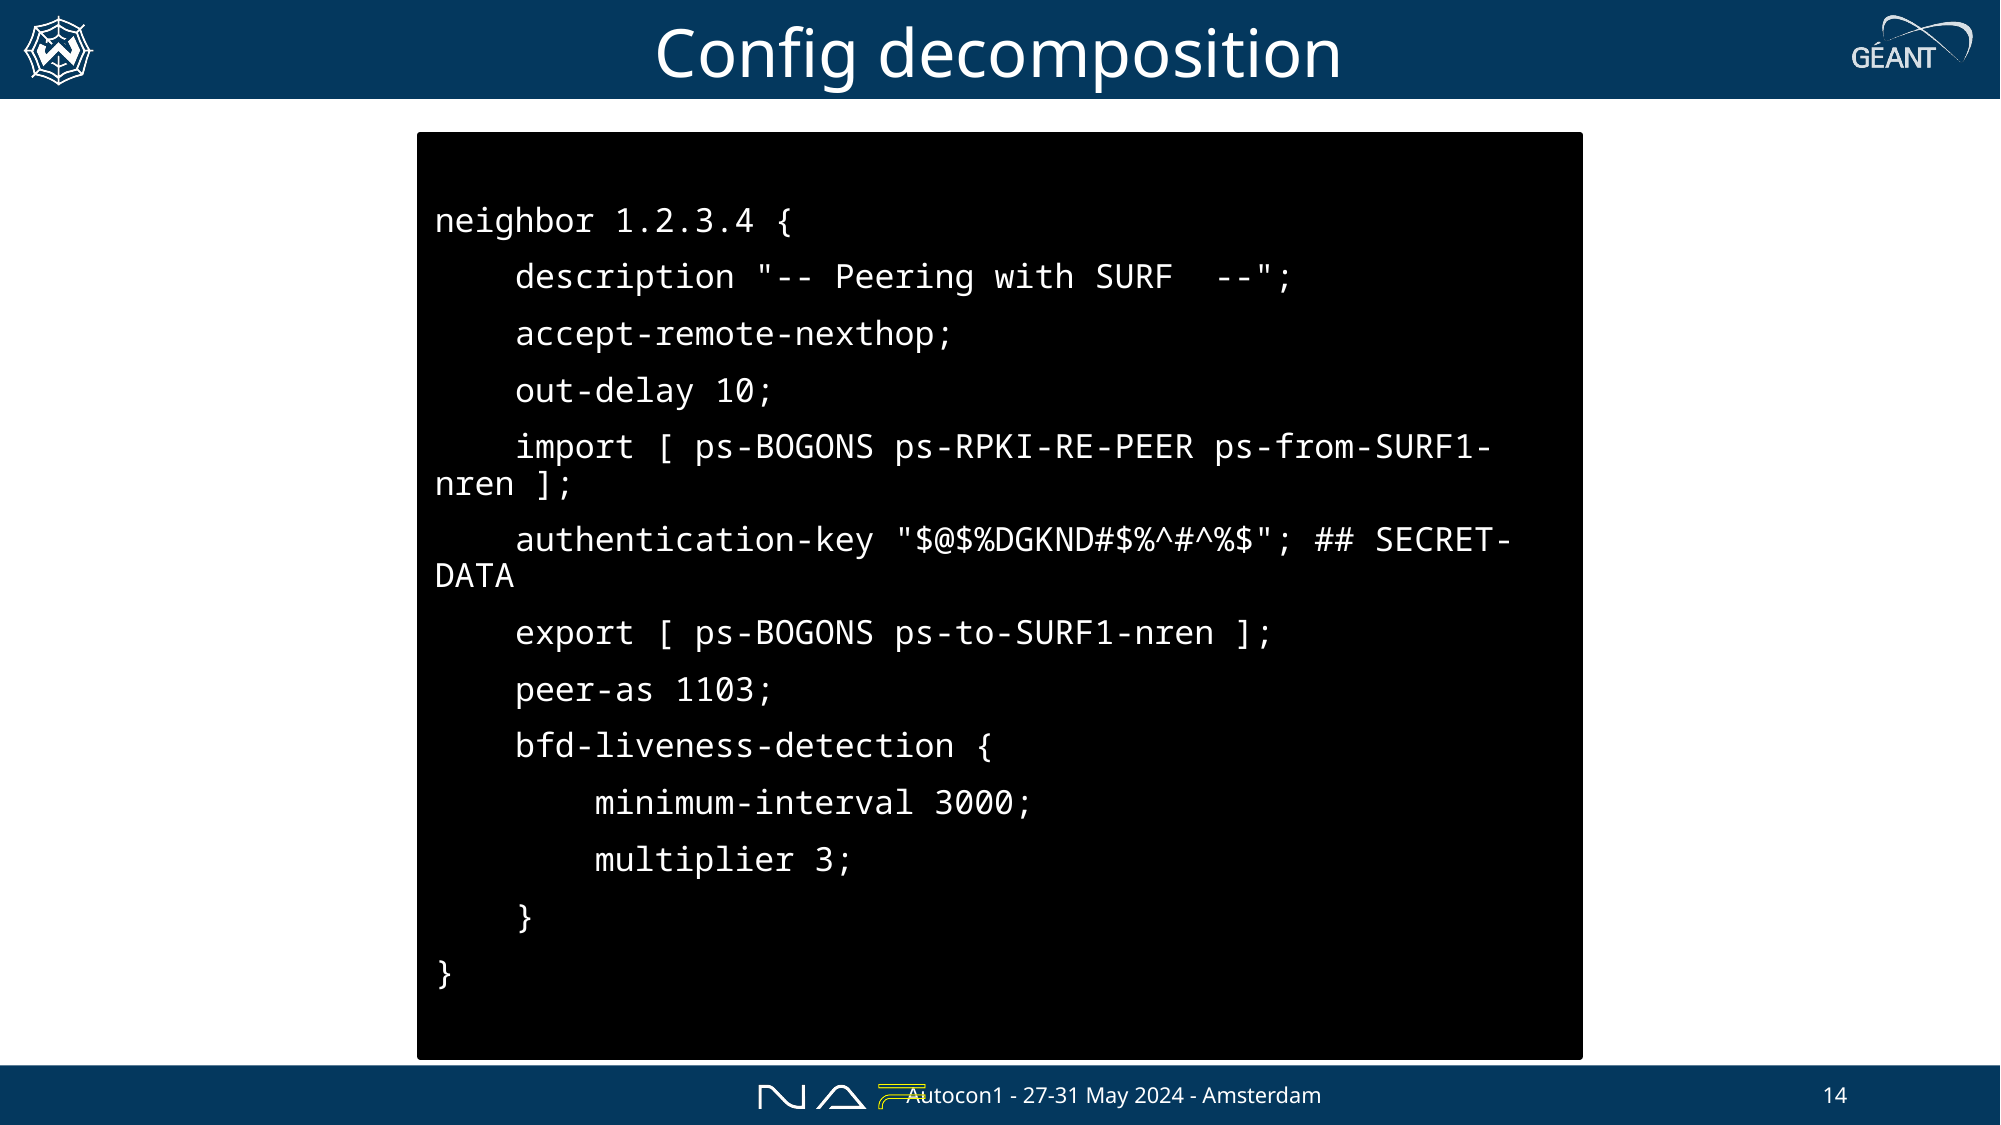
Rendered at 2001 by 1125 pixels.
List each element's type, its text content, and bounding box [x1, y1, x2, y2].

title Config decomposition [301, 0, 1699, 112]
list neighbor 1.2.3.4 { description "-- Peering with SURF --"; accept-remote-nexthop; out-delay 10; import [ ps-BOGONS ps-RPKI-RE-PEER ps-from-SURF1-nren ]; authentication-key "$@$%DGKND#$%^#^%$"; ## SECRET-DATA export [ ps-BOGONS ps-to-SURF1-nren ]; peer-as 1103; bfd-liveness-detection { minimum-interval 3000; multiplier 3; } } [419, 135, 1581, 1057]
picture [1852, 15, 1973, 69]
picture [0, 0, 117, 109]
footer Autocon1 - 27-31 May 2024 - Amsterdam [662, 1082, 1338, 1110]
slide_number 14 [1412, 1082, 1863, 1110]
